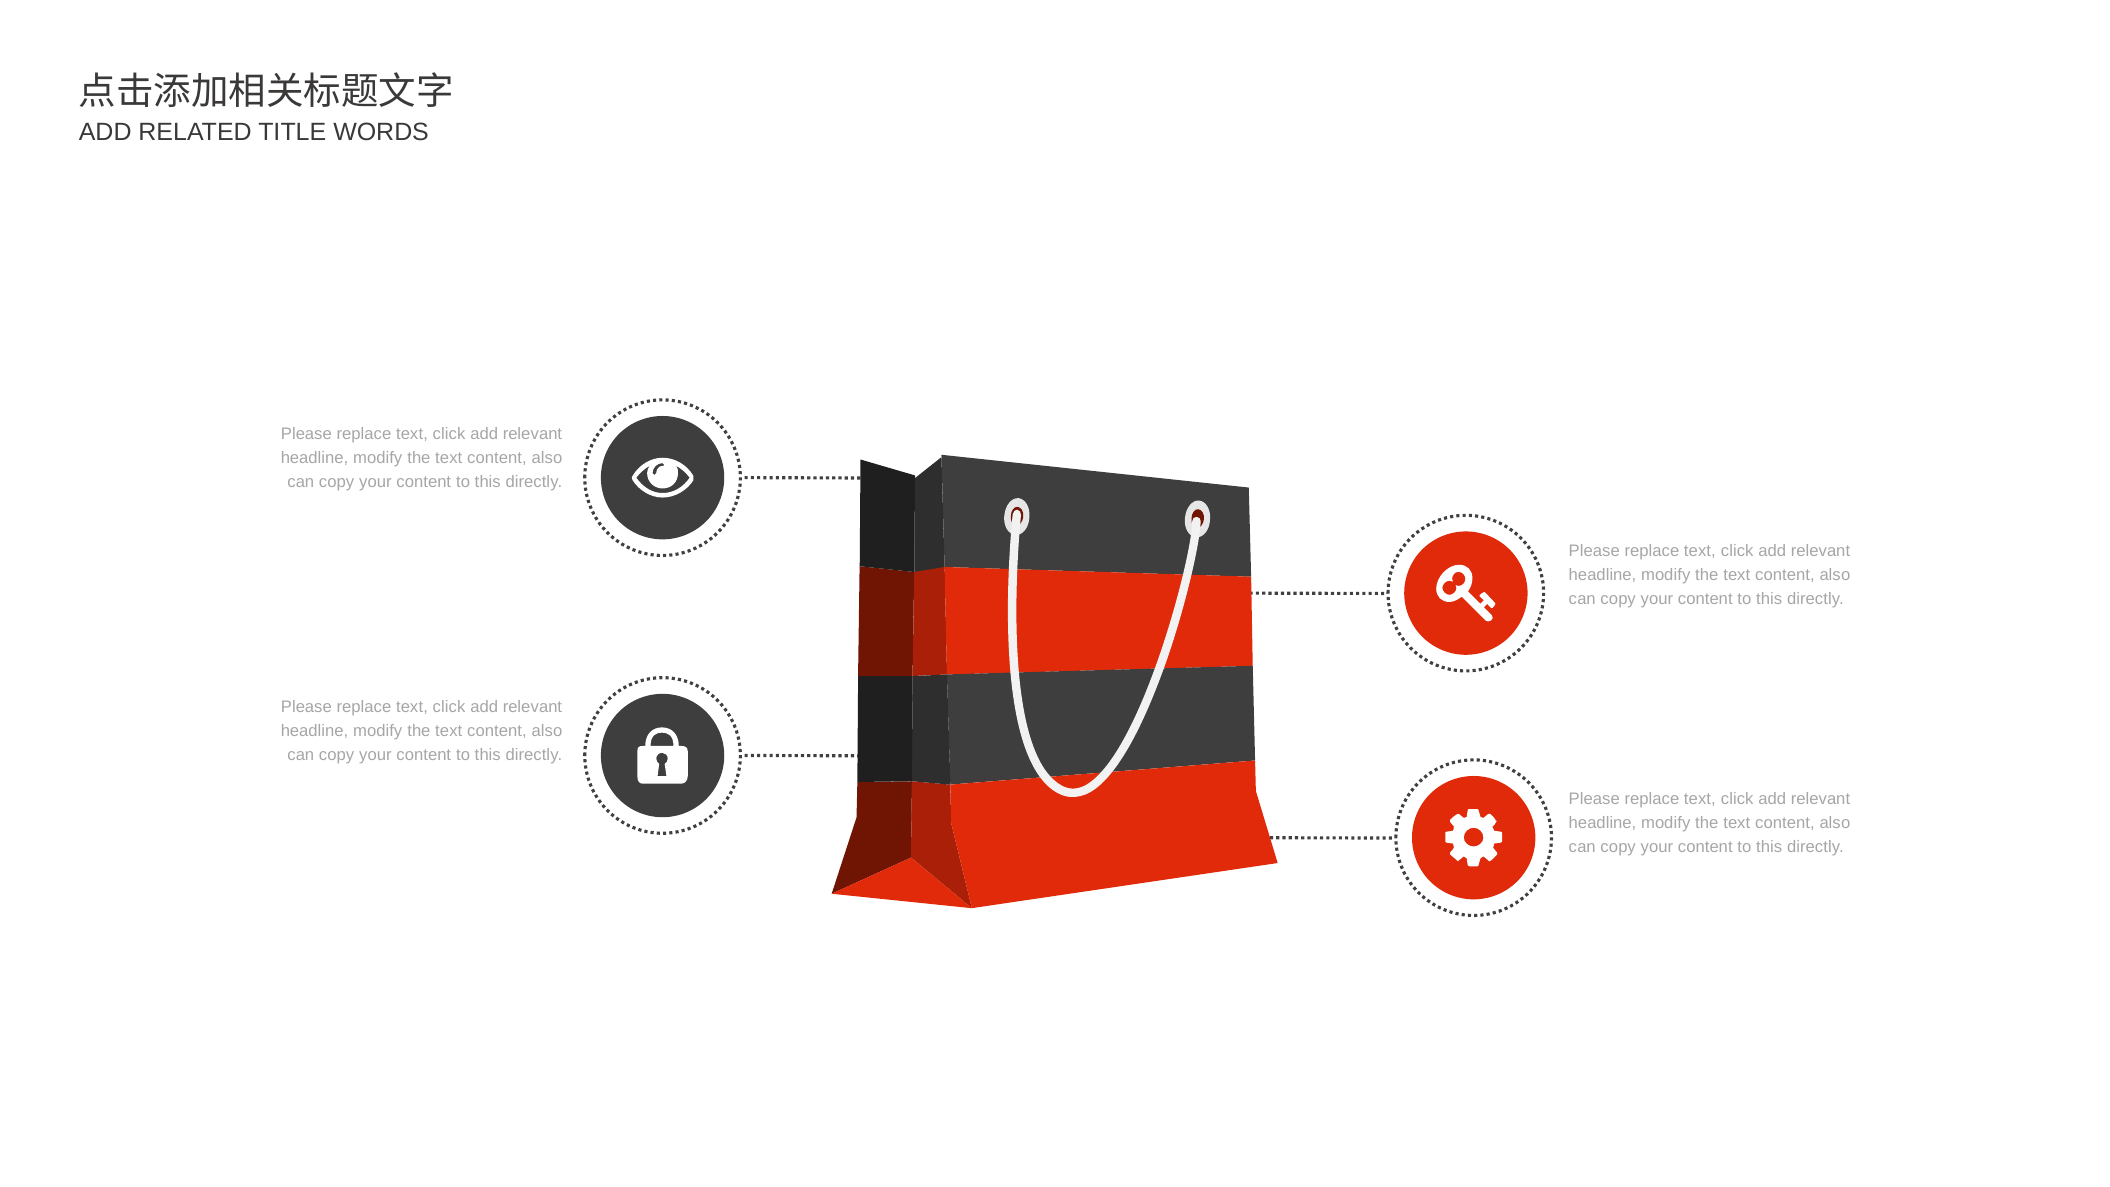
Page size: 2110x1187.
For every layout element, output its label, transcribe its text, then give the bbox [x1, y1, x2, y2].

text_box Please replace text, click add relevant headline, modify the text content, also can copy your content to this directly. [1568, 535, 1860, 608]
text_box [584, 399, 741, 556]
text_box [584, 677, 741, 834]
text_box 点击添加相关标题文字 [62, 59, 470, 121]
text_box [831, 454, 1278, 909]
text_box Please replace text, click add relevant headline, modify the text content, also can copy your content to this directly. [1568, 784, 1860, 856]
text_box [1387, 515, 1544, 671]
text_box Please replace text, click add relevant headline, modify the text content, also can copy your content to this directly. [271, 692, 563, 764]
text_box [1395, 759, 1552, 916]
text_box Please replace text, click add relevant headline, modify the text content, also can copy your content to this directly. [271, 419, 563, 491]
text_box ADD RELATED TITLE WORDS [62, 107, 446, 154]
